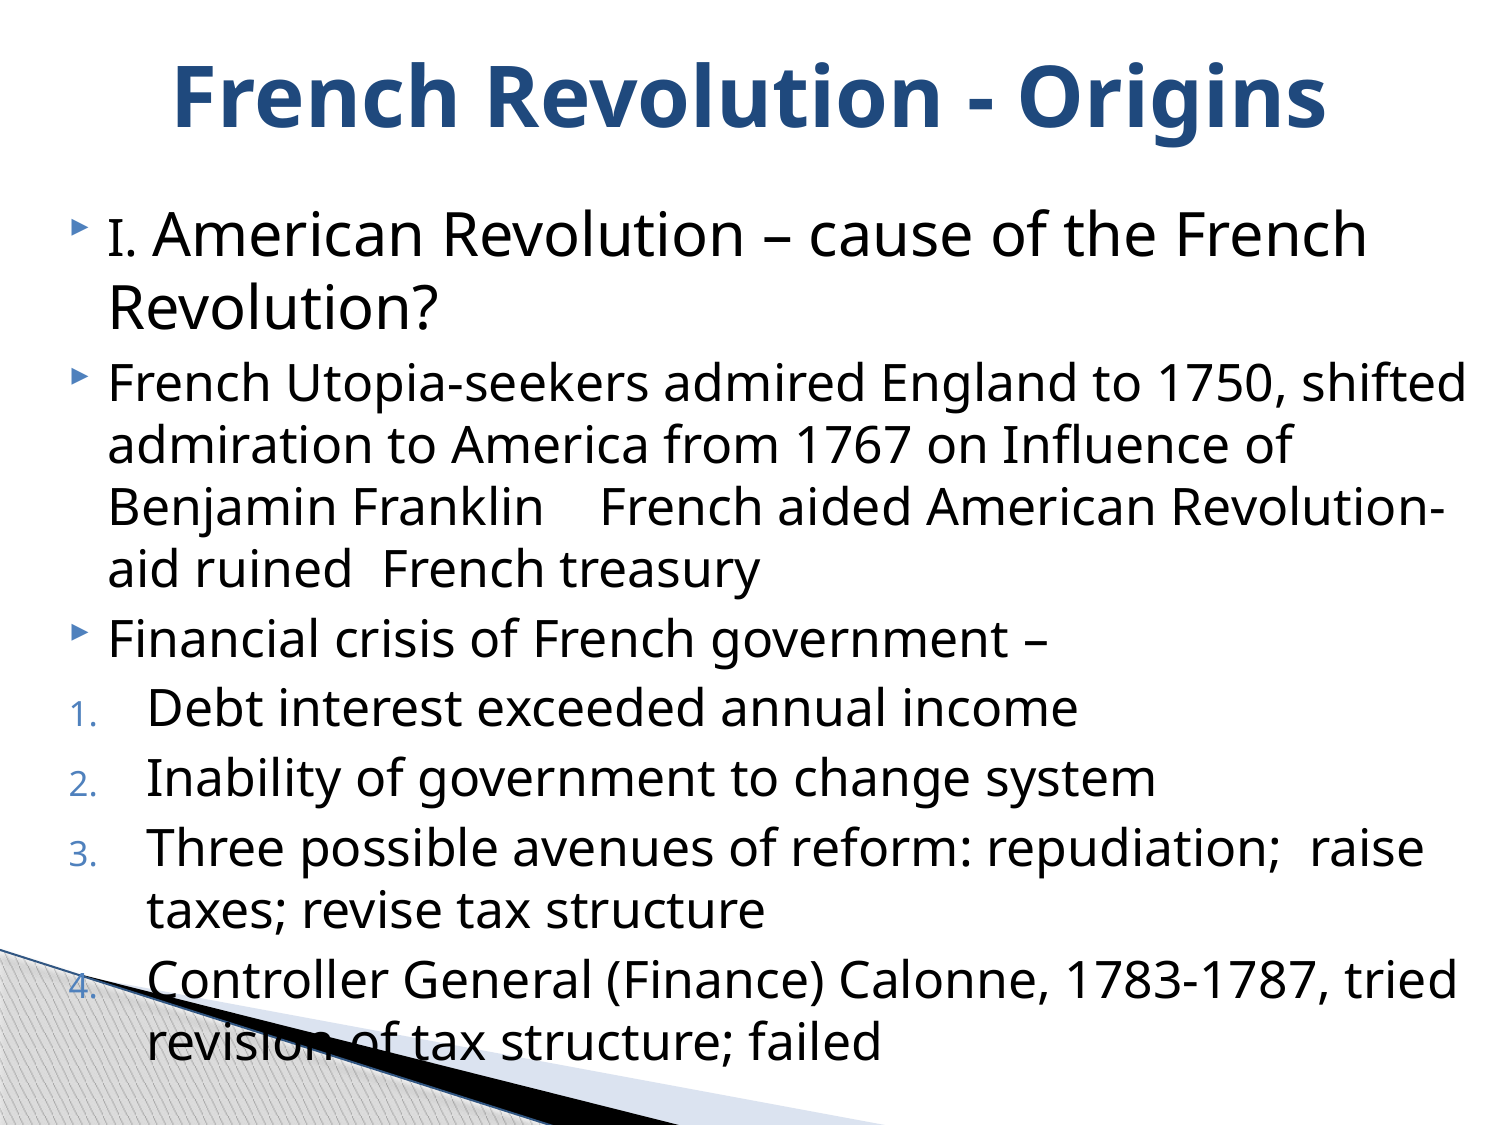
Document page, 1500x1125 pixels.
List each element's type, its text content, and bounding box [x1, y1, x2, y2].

list I. American Revolution – cause of the French Revolution? French Utopia-seekers admired England to 1750, shifted admiration to America from 1767 on Influence of Benjamin Franklin French aided American Revolution- aid ruined French treasury Financial crisis of French government – Debt interest exceeded annual income Inability of government to change system Three possible avenues of reform: repudiation; raise taxes; revise tax structure Controller General (Finance) Calonne, 1783-1787, tried revision of tax structure; failed [37, 187, 1500, 1088]
title French Revolution - Origins [75, 0, 1425, 188]
